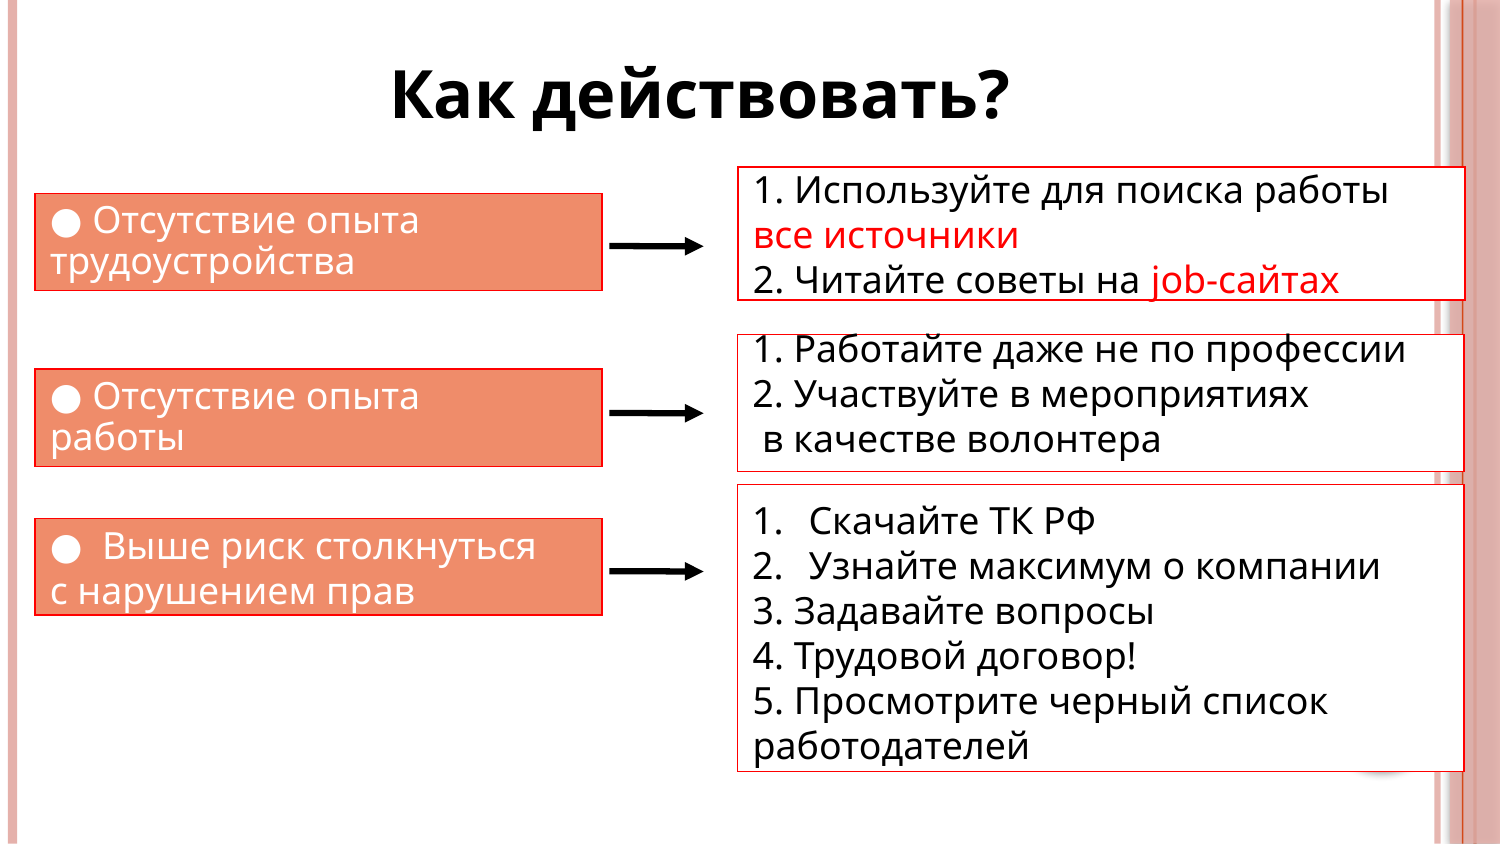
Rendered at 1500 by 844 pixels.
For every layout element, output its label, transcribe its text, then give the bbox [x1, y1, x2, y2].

text_box [609, 407, 704, 420]
text_box ● Отсутствие опыта трудоустройства [35, 193, 602, 291]
text_box Как действовать? [275, 21, 1125, 163]
text_box ● Отсутствие опыта работы [35, 369, 602, 467]
text_box 1. Используйте для поиска работы все источники 2. Читайте советы на job-сайтах [738, 167, 1466, 300]
text_box ● Выше риск столкнуться с нарушением прав [35, 518, 602, 616]
text_box [609, 565, 704, 578]
text_box [609, 240, 704, 253]
text_box 1. Работайте даже не по профессии 2. Участвуйте в мероприятиях в качестве волонтера [737, 334, 1464, 472]
text_box Скачайте ТК РФ Узнайте максимум о компании 3. Задавайте вопросы 4. Трудовой договор! 5. Просмотрите черный список работодателей [737, 484, 1465, 772]
